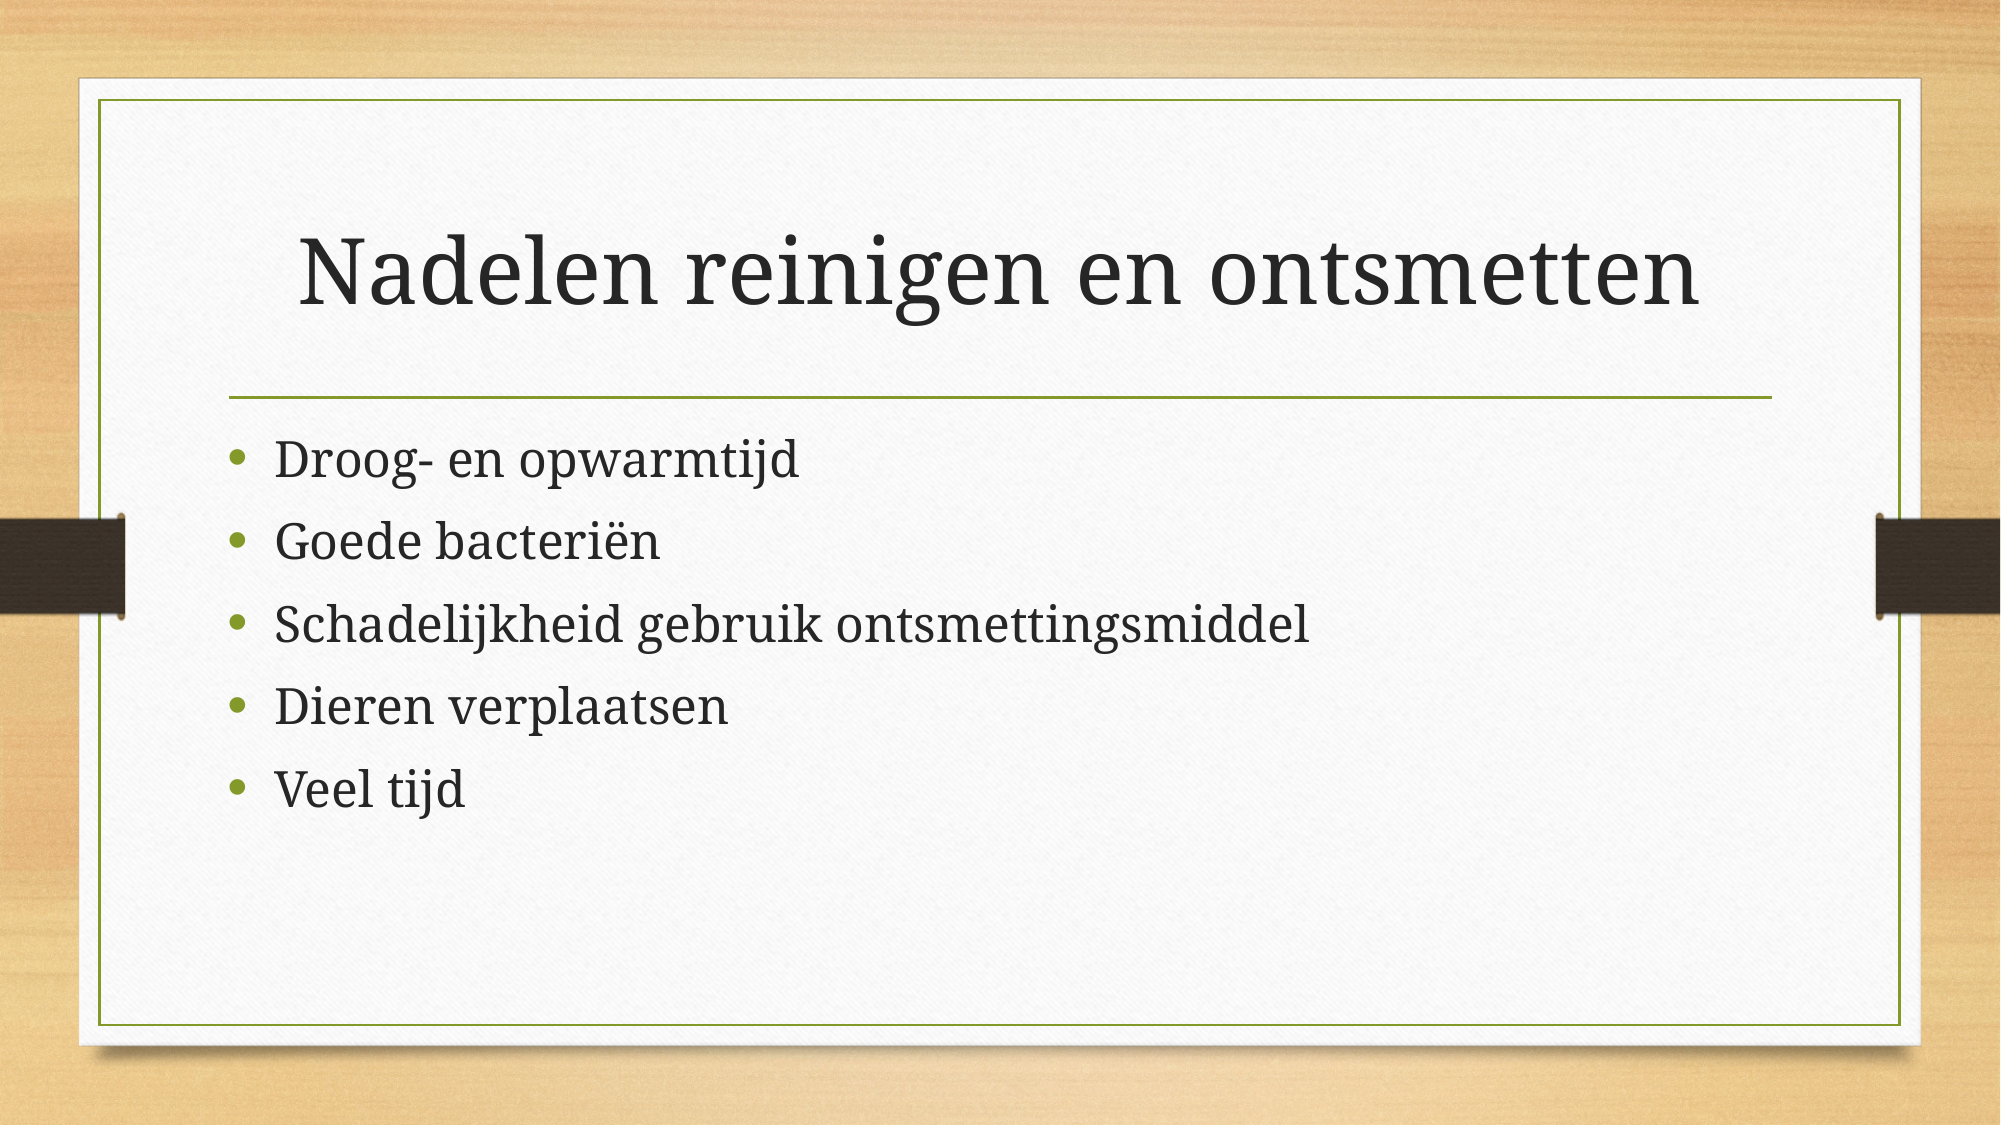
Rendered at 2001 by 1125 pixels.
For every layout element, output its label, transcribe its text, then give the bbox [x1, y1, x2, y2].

picture [0, 0, 2001, 1125]
list Droog- en opwarmtijd Goede bacteriën Schadelijkheid gebruik ontsmettingsmiddel Dieren verplaatsen Veel tijd [212, 419, 1788, 964]
title Nadelen reinigen en ontsmetten [212, 161, 1788, 375]
